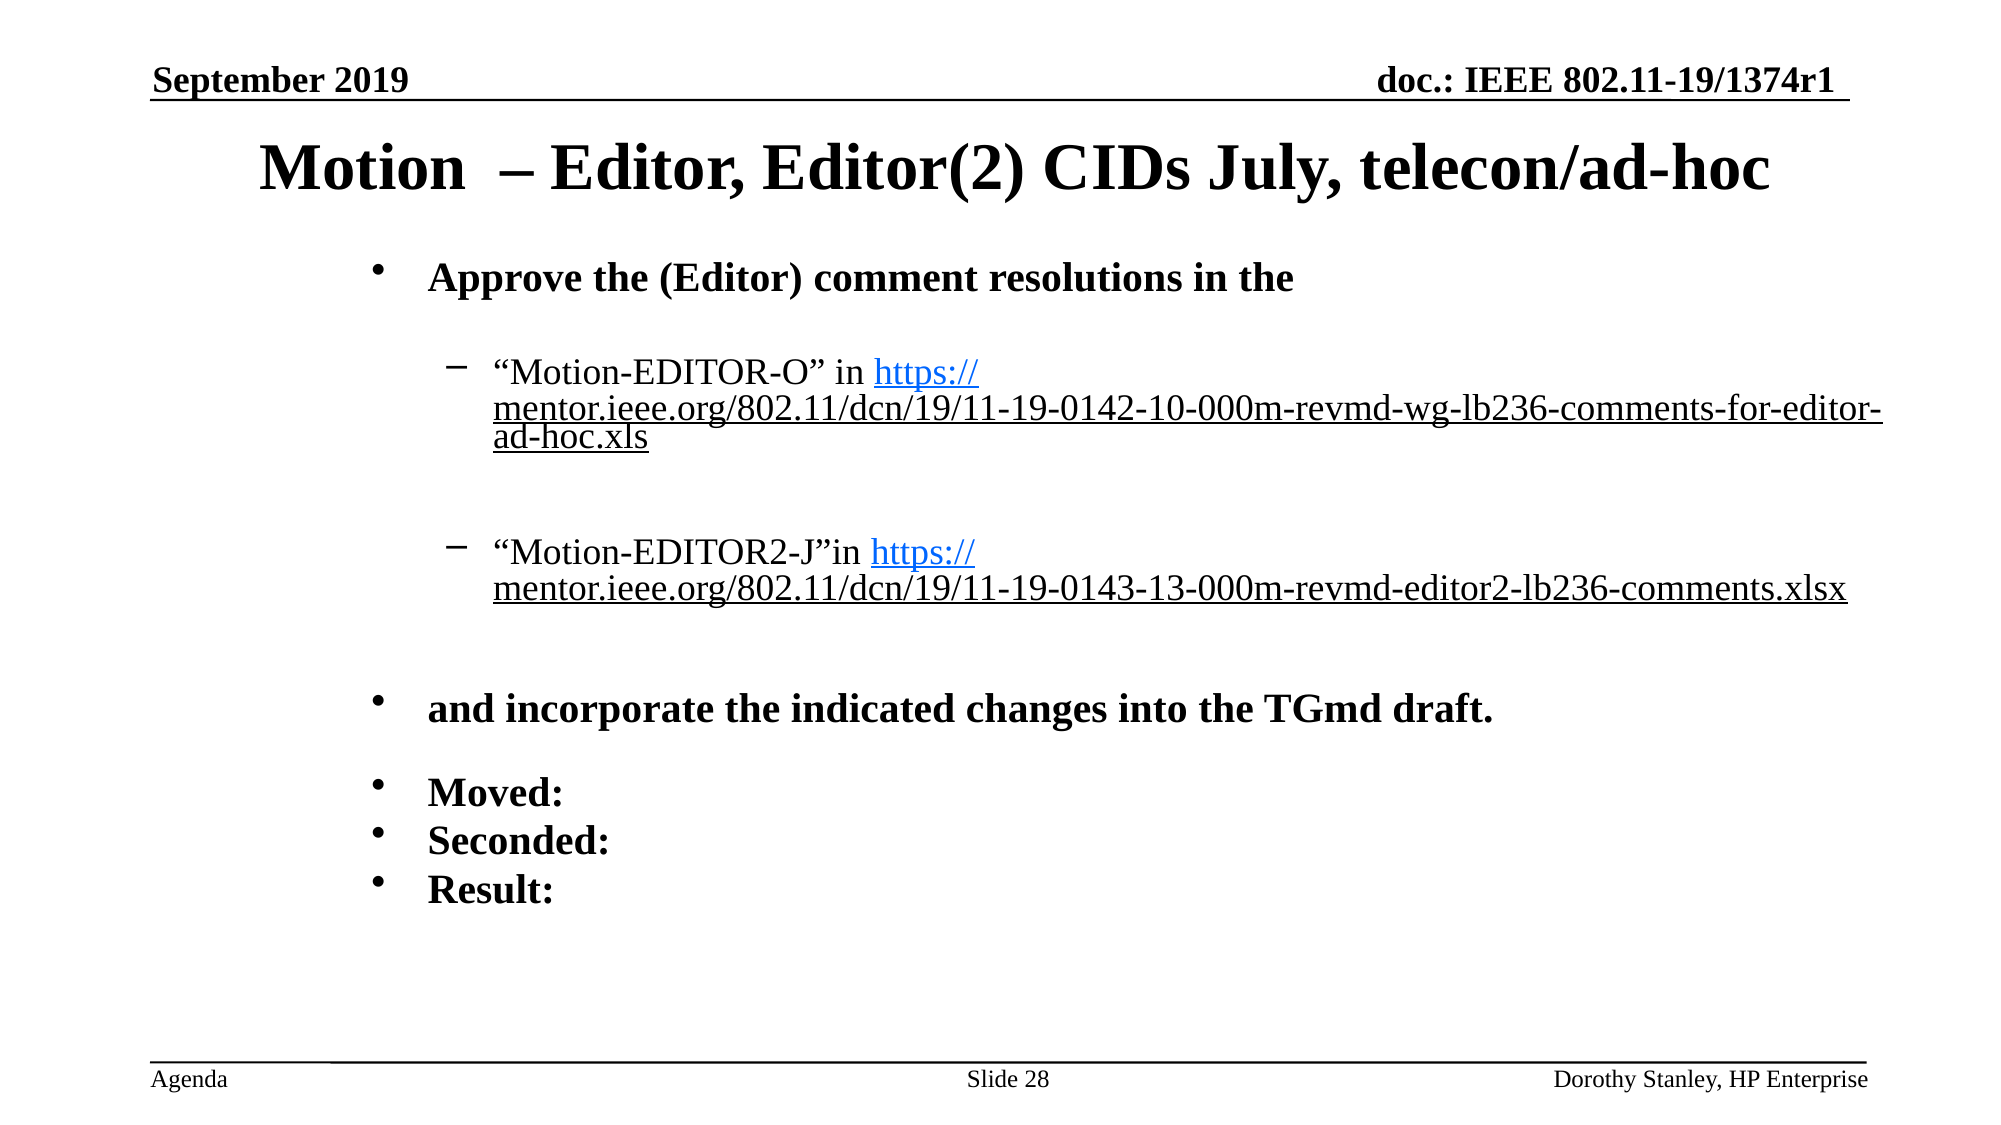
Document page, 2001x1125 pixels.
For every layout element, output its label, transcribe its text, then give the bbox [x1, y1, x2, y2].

list Approve the (Editor) comment resolutions in the “Motion-EDITOR-O” in https://mentor.ieee.org/802.11/dcn/19/11-19-0142-10-000m-revmd-wg-lb236-comments-for-editor-ad-hoc.xls “Motion-EDITOR2-J”in https://mentor.ieee.org/802.11/dcn/19/11-19-0143-13-000m-revmd-editor2-lb236-comments.xlsx and incorporate the indicated changes into the TGmd draft. Moved: Seconded: Result: [356, 251, 1911, 1002]
slide_number Slide 28 [966, 1062, 1051, 1093]
footer Dorothy Stanley, HP Enterprise [1549, 1062, 1869, 1093]
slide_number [152, 54, 567, 100]
title Motion – Editor, Editor(2) CIDs July, telecon/ad-hoc [200, 75, 1850, 250]
